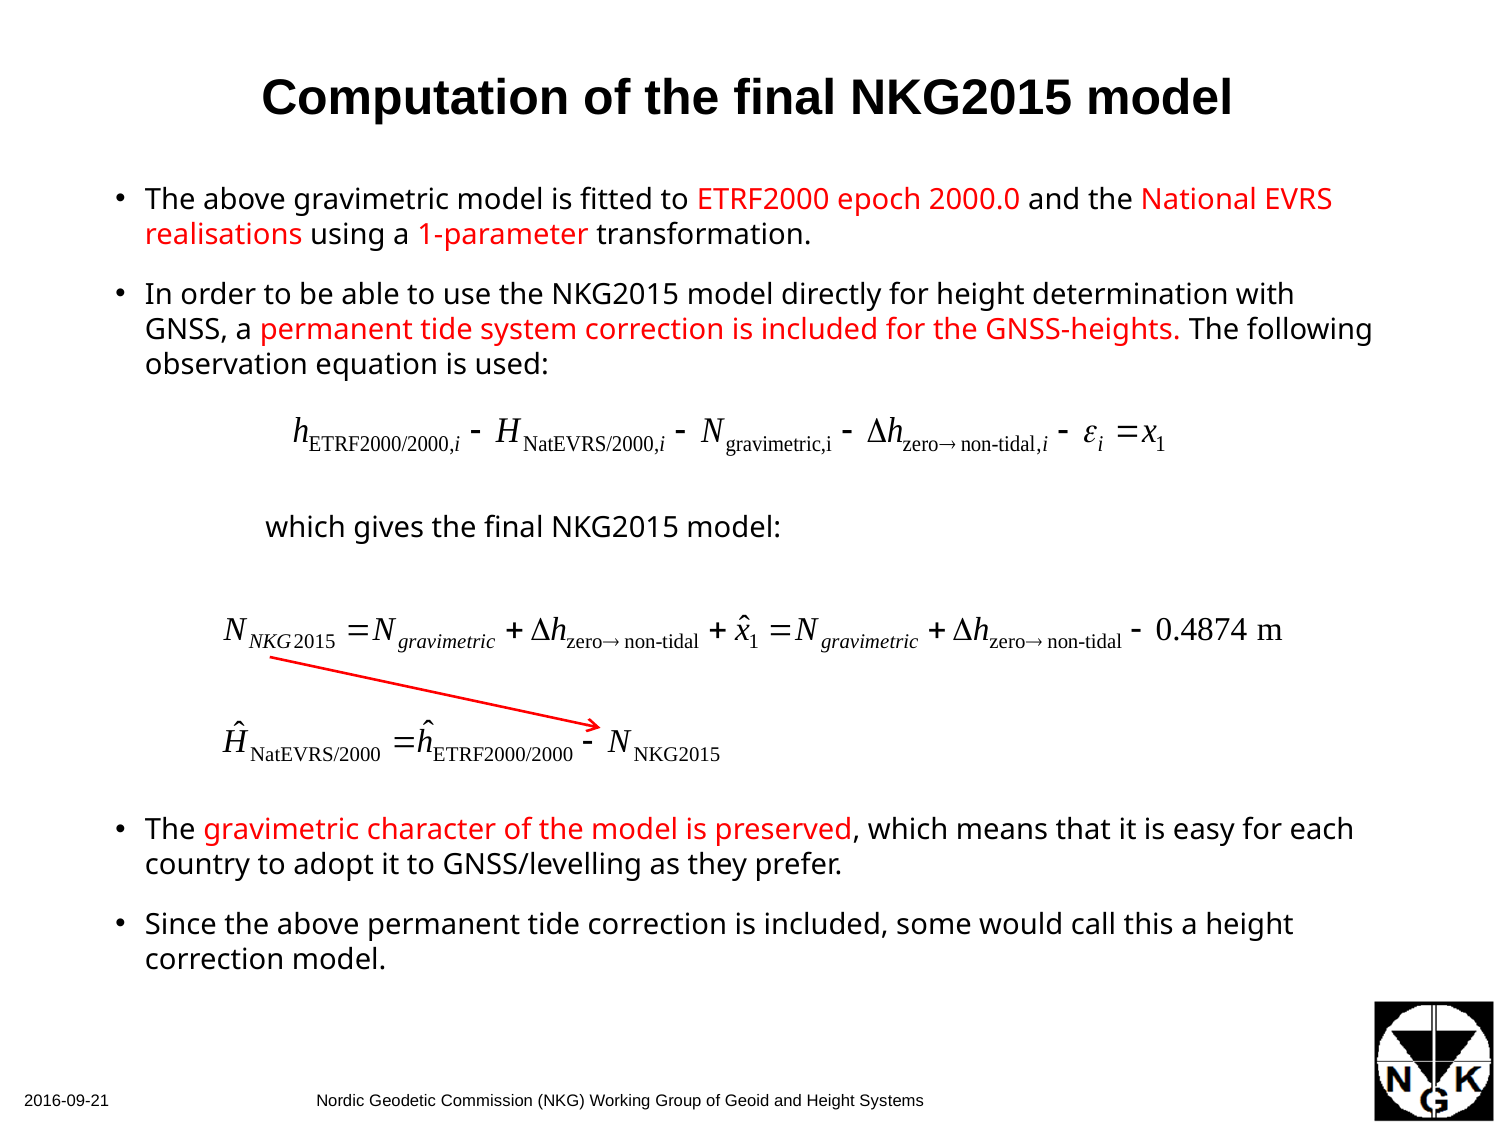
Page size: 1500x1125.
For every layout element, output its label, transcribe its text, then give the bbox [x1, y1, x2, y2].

picture [1372, 999, 1495, 1125]
text_box Computation of the final NKG2015 model [246, 56, 1249, 132]
list The above gravimetric model is fitted to ETRF2000 epoch 2000.0 and the National EVRS realisations using a 1-parameter transformation. In order to be able to use the NKG2015 model directly for height determination with GNSS, a permanent tide system correction is included for the GNSS-heights. The following observation equation is used: which gives the final NKG2015 model: The gravimetric character of the model is preserved, which means that it is easy for each country to adopt it to GNSS/levelling as they prefer. Since the above permanent tide correction is included, some would call this a height correction model. [100, 172, 1401, 823]
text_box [808, 437, 959, 466]
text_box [269, 656, 601, 729]
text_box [218, 609, 1288, 767]
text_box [289, 408, 1169, 509]
